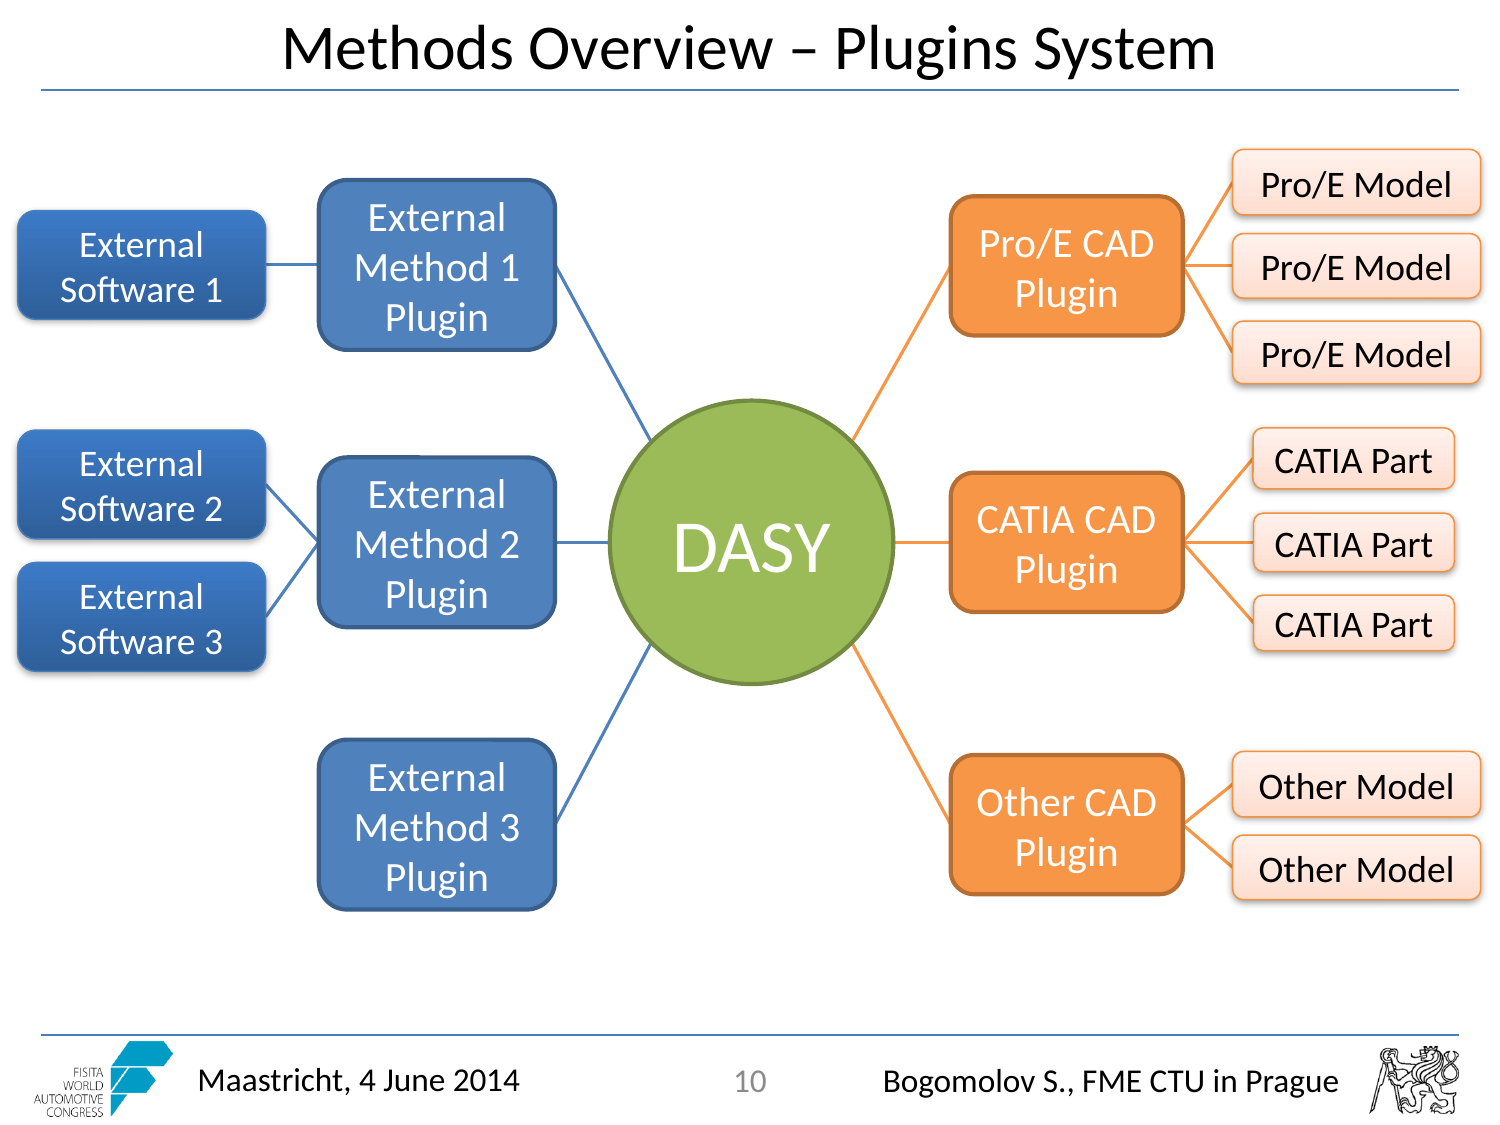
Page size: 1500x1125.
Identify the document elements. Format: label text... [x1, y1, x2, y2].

text_box Pro/E Model [1237, 232, 1482, 299]
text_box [851, 265, 952, 443]
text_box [1182, 458, 1254, 541]
text_box External Method 3 Plugin [316, 737, 558, 912]
text_box Pro/E Model [1231, 320, 1482, 385]
text_box CATIA CAD Plugin [948, 470, 1177, 615]
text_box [265, 542, 320, 618]
title Methods Overview – Plugins System [75, 0, 1425, 90]
slide_number 10 [711, 1049, 789, 1110]
picture [31, 1037, 174, 1119]
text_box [1182, 783, 1233, 824]
text_box External Software 1 [16, 209, 267, 321]
text_box External Method 2 Plugin [316, 455, 558, 630]
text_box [1182, 181, 1233, 265]
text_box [1182, 824, 1233, 868]
text_box External Software 2 [16, 429, 267, 540]
text_box CATIA Part [1257, 512, 1456, 573]
text_box CATIA Part [1252, 427, 1456, 490]
text_box Other CAD Plugin [948, 752, 1185, 897]
text_box Other Model [1231, 750, 1482, 818]
text_box Pro/E Model [1231, 148, 1482, 216]
text_box External Software 3 [16, 561, 267, 673]
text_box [1182, 265, 1233, 353]
text_box CATIA Part [1252, 594, 1456, 652]
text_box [851, 642, 952, 825]
text_box Other Model [1231, 834, 1482, 901]
text_box DASY [607, 398, 896, 687]
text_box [554, 264, 652, 443]
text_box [554, 642, 652, 825]
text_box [265, 484, 320, 542]
text_box External Method 1 Plugin [316, 177, 558, 352]
text_box Pro/E CAD Plugin [948, 194, 1177, 338]
picture [1369, 1046, 1459, 1114]
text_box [1182, 542, 1254, 624]
